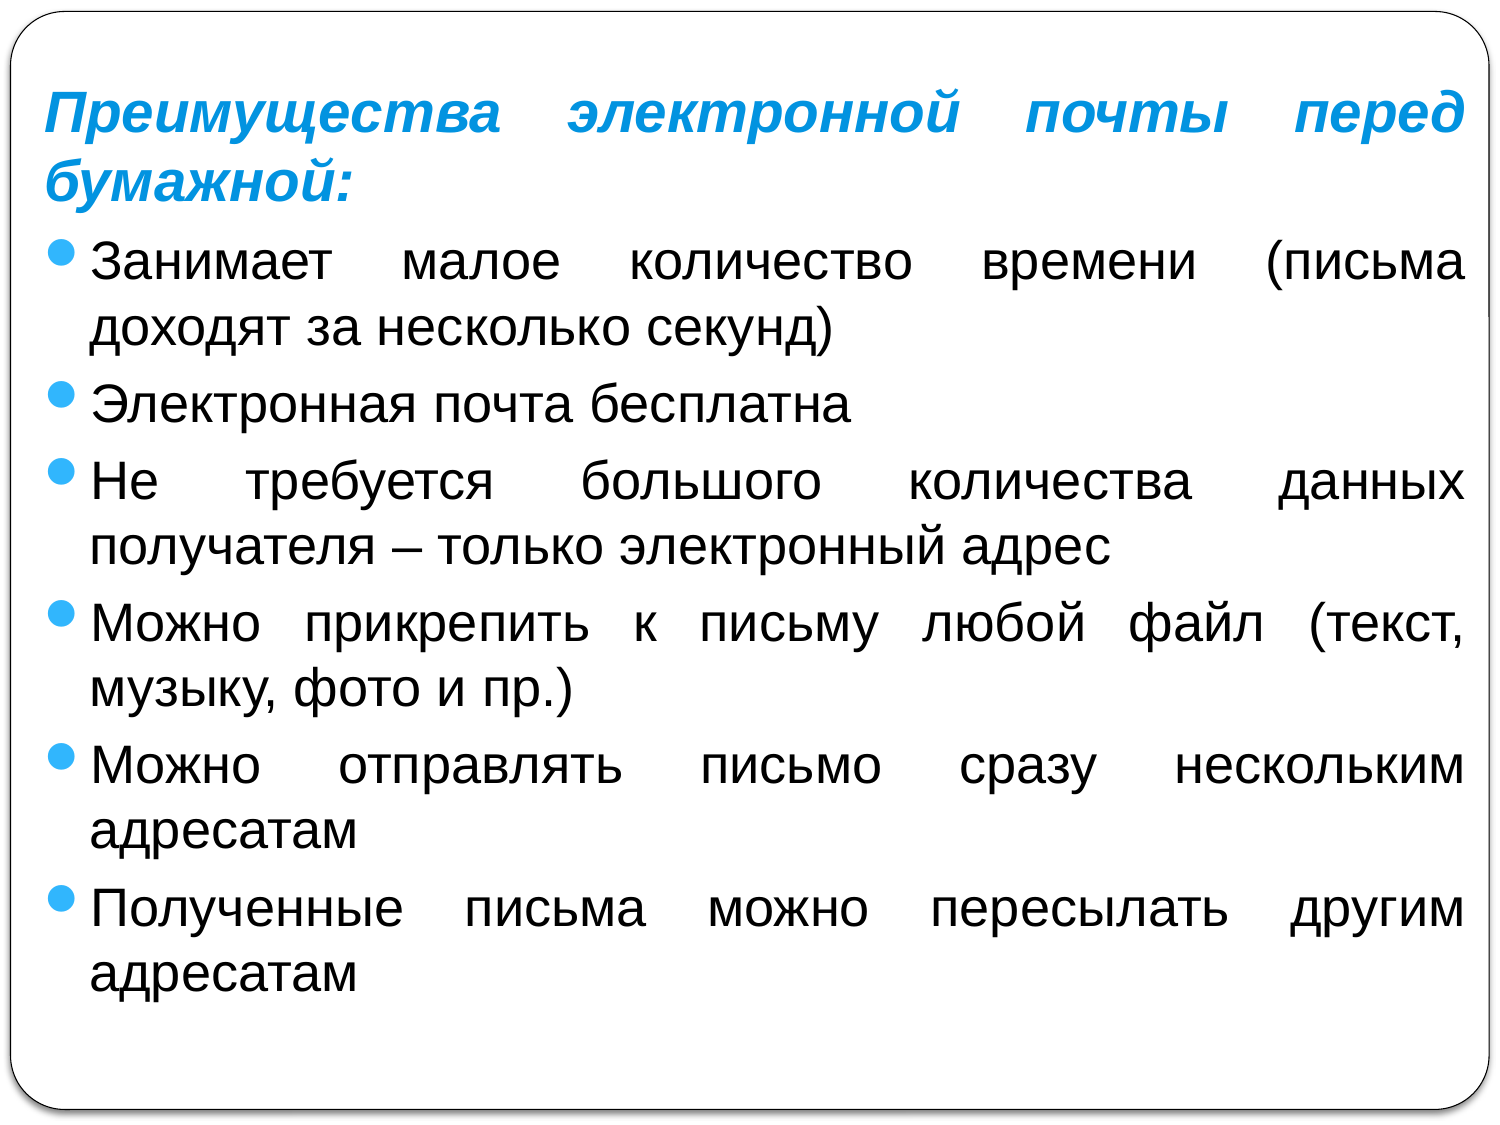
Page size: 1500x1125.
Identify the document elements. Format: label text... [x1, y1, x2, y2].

list Преимущества электронной почты перед бумажной: Занимает малое количество времени (письма доходят за несколько секунд) Электронная почта бесплатна Не требуется большого количества данных получателя – только электронный адрес Можно прикрепить к письму любой файл (текст, музыку, фото и пр.) Можно отправлять письмо сразу нескольким адресатам Полученные письма можно пересылать другим адресатам [29, 66, 1483, 1083]
